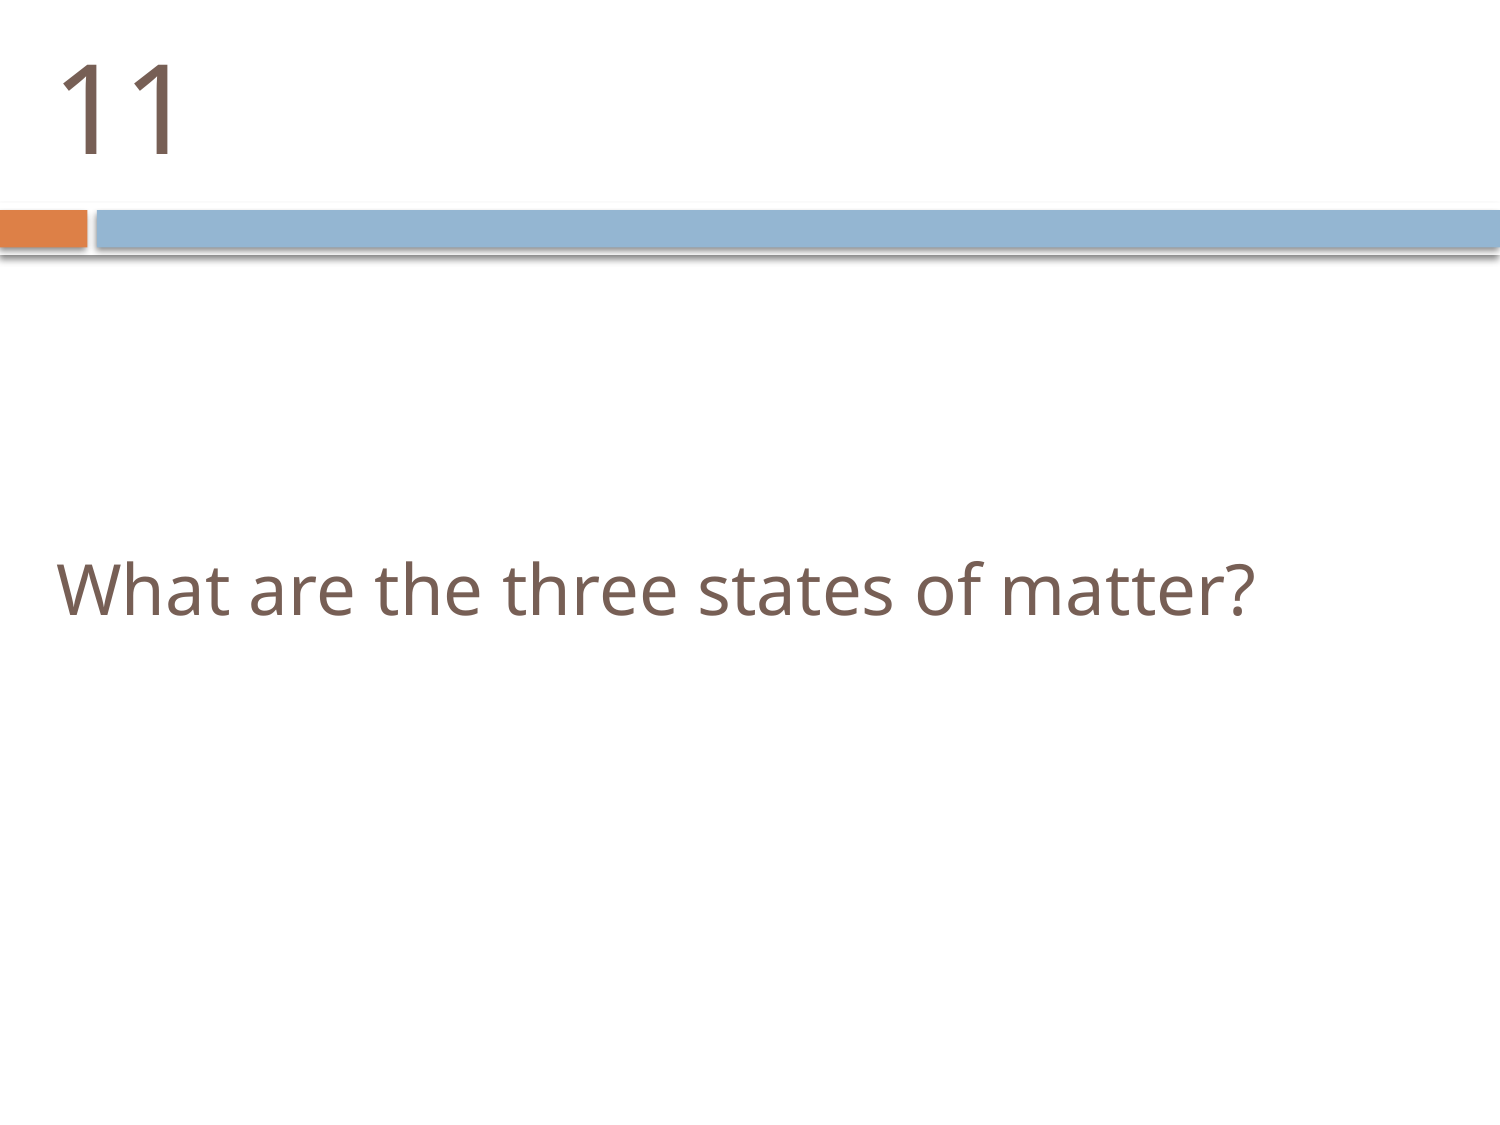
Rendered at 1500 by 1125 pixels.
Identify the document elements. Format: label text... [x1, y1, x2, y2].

text_box 11 [37, 22, 225, 187]
list What are the three states of matter? [41, 537, 1454, 738]
